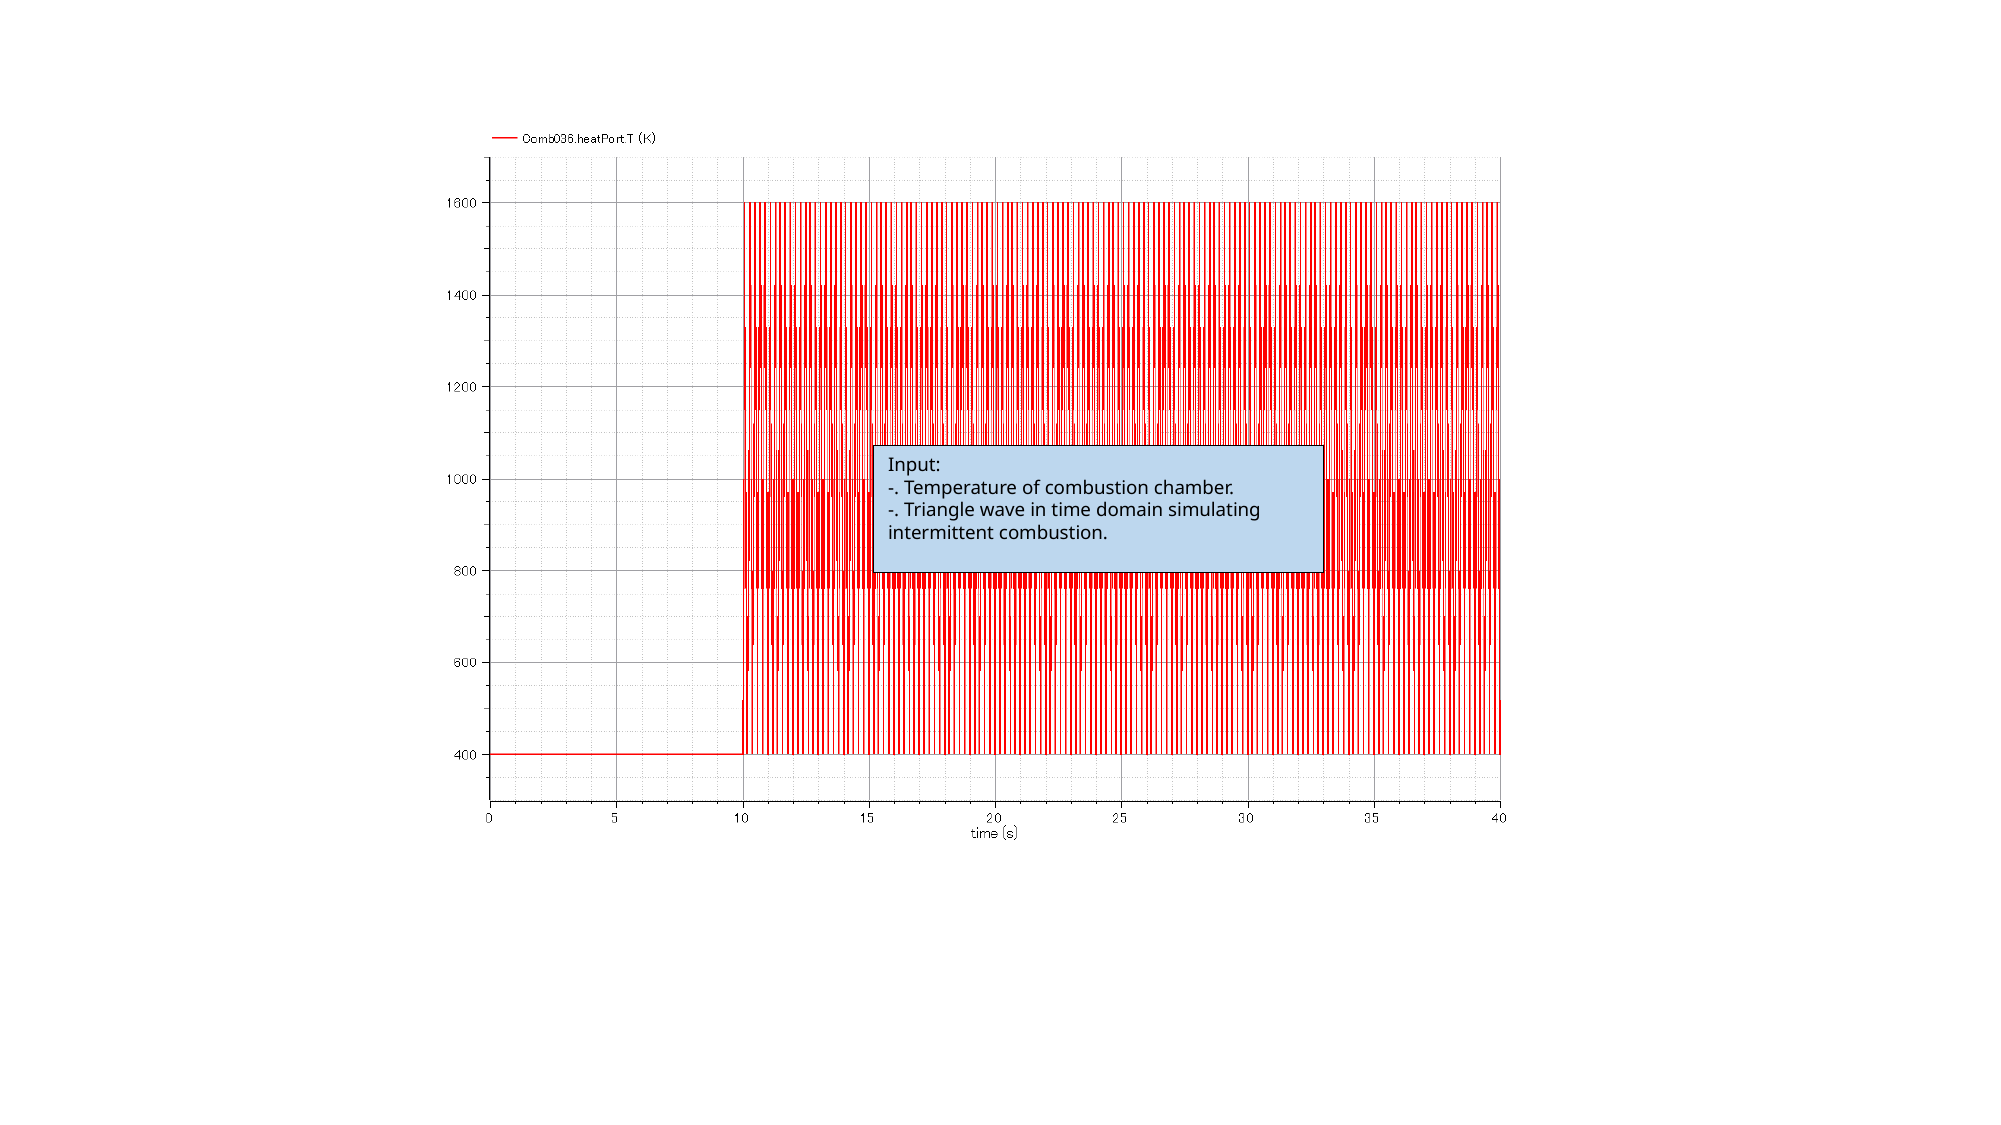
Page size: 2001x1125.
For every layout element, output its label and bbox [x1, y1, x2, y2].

picture [442, 119, 1515, 842]
